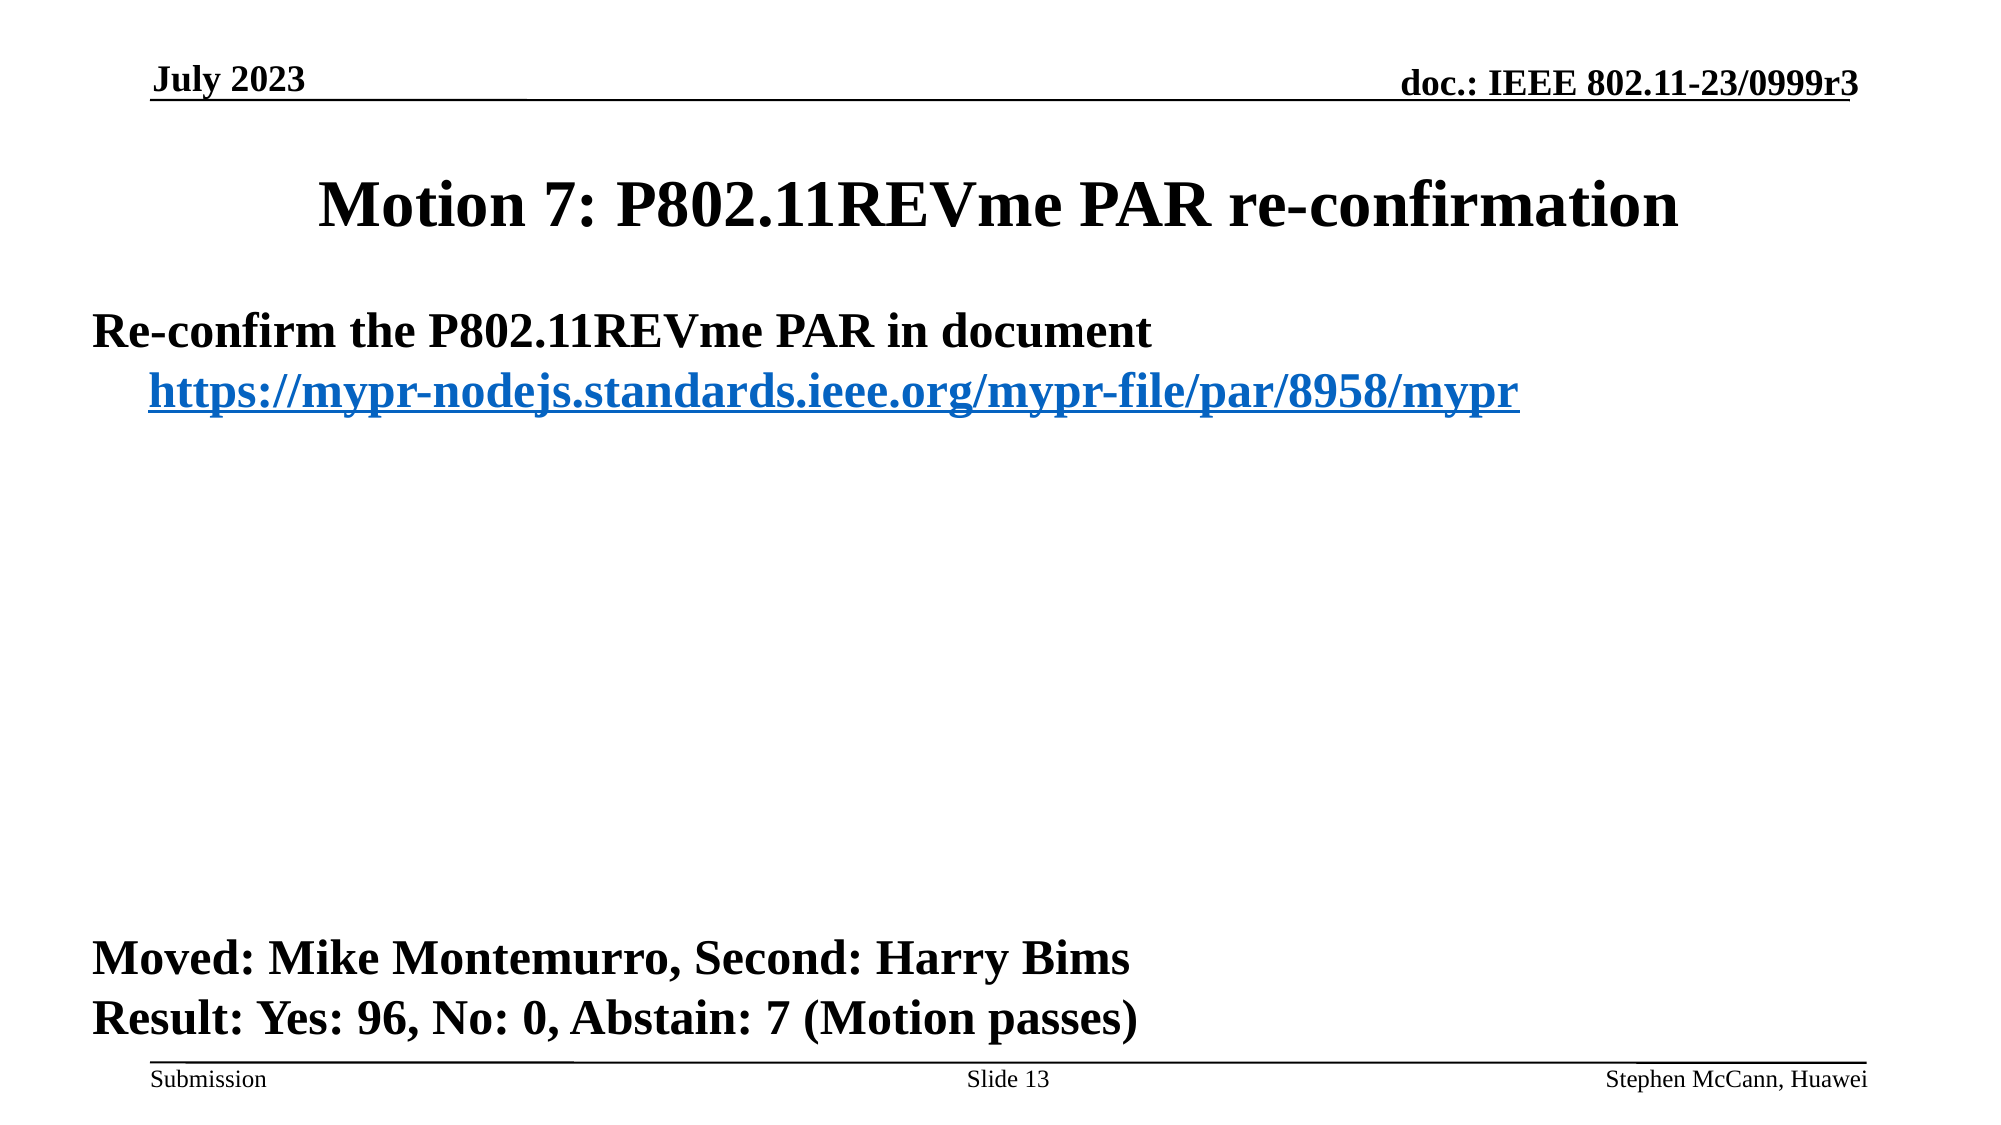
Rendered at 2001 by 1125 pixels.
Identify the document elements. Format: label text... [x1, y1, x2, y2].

footer Stephen McCann, Huawei [1171, 1061, 1869, 1093]
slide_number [152, 54, 563, 100]
list Re-confirm the P802.11REVme PAR in document https://mypr-nodejs.standards.ieee.org/mypr-file/par/8958/mypr Moved: Mike Montemurro, Second: Harry Bims Result: Yes: 96, No: 0, Abstain: 7 (Motion passes) [76, 289, 1940, 1063]
title Motion 7: P802.11REVme PAR re-confirmation [149, 112, 1850, 288]
slide_number Slide 13 [950, 1061, 1067, 1123]
